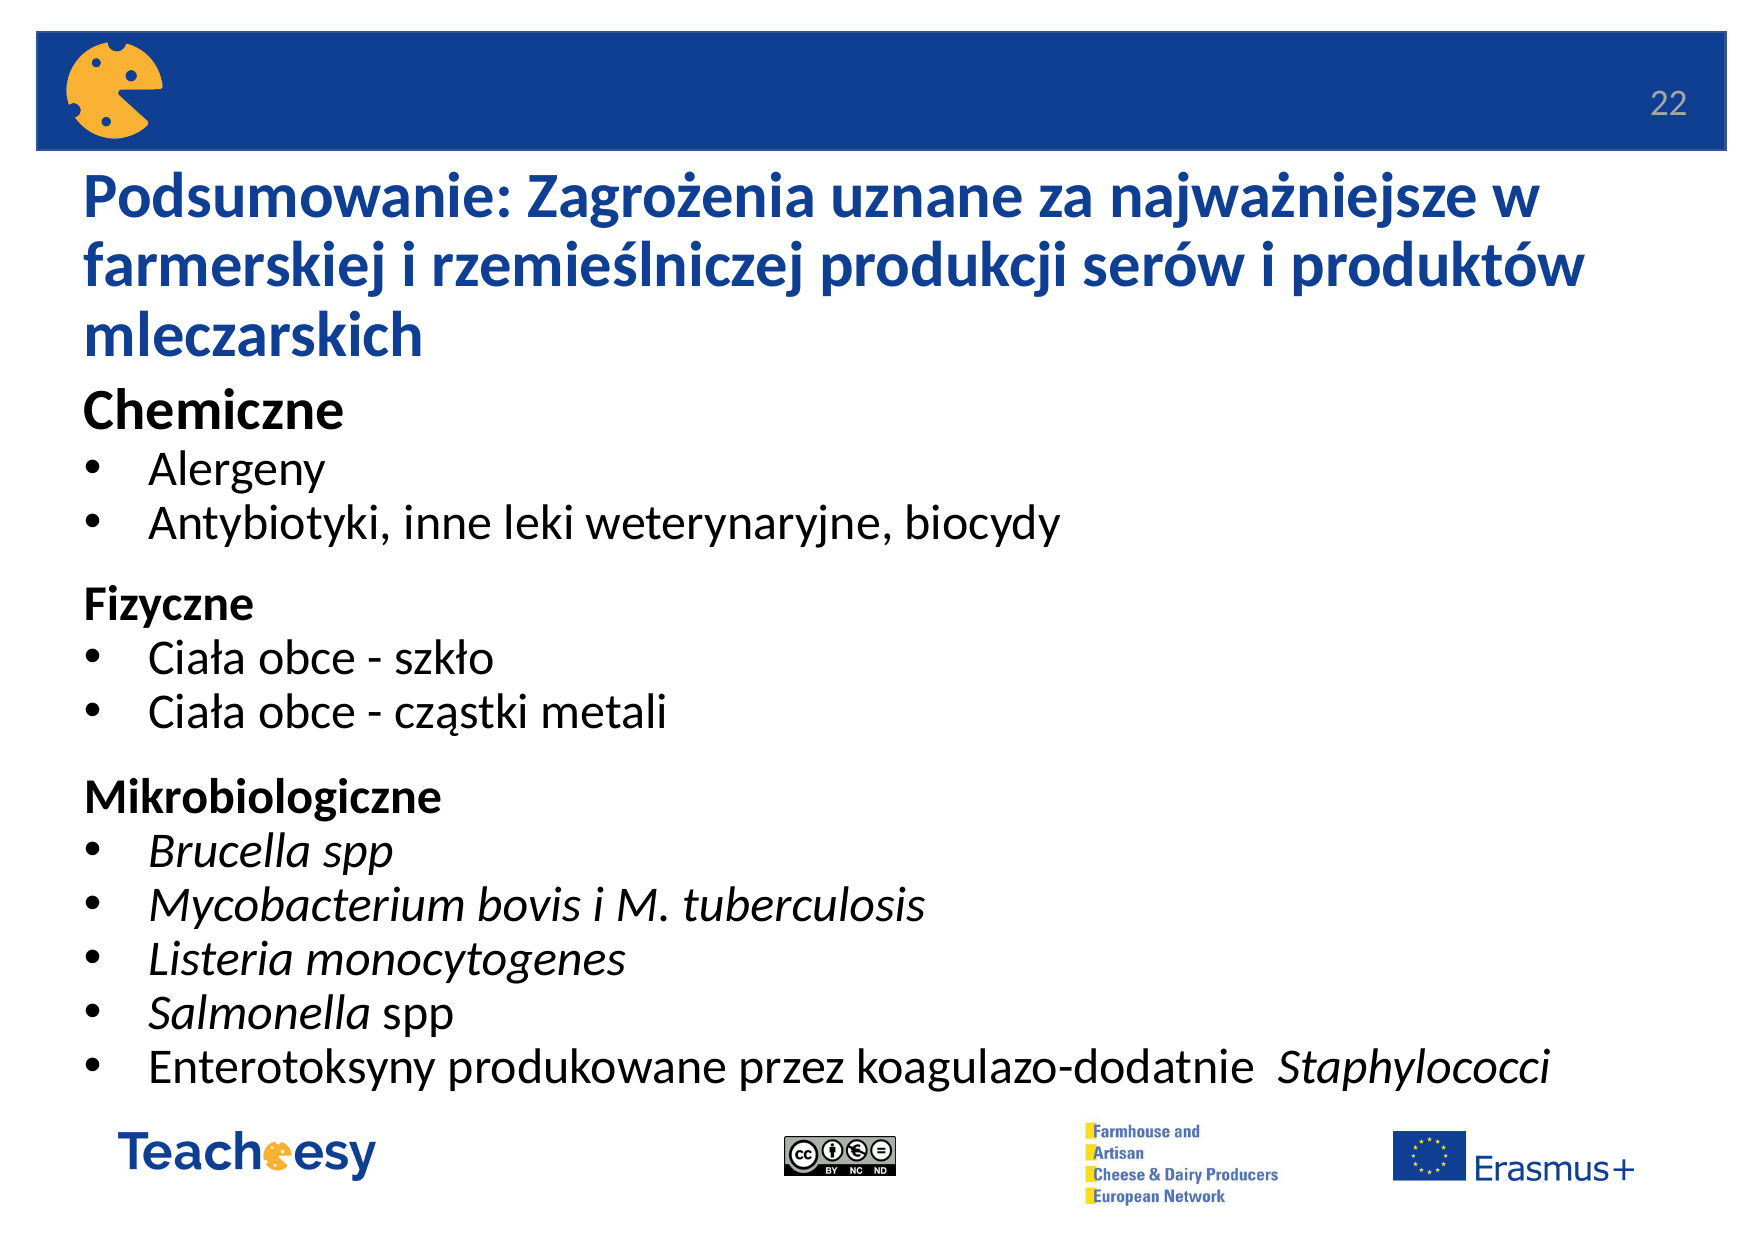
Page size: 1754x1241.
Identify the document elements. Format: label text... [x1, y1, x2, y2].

picture [118, 1176, 376, 1181]
text_box Chemiczne Alergeny Antybiotyki, inne leki weterynaryjne, biocydy Fizyczne Ciała obce - szkło Ciała obce - cząstki metali Mikrobiologiczne Brucella spp Mycobacterium bovis i M. tuberculosis Listeria monocytogenes Salmonella spp Enterotoksyny produkowane przez koagulazo-dodatnie Staphylococci [68, 388, 1685, 1176]
picture [41, 17, 188, 164]
picture [1079, 1176, 1283, 1210]
slide_number 22 [1606, 69, 1705, 113]
picture [1393, 1176, 1634, 1181]
title Podsumowanie: Zagrożenia uznane za najważniejsze w farmerskiej i rzemieślniczej produkcji serów i produktów mleczarskich [68, 153, 1705, 388]
